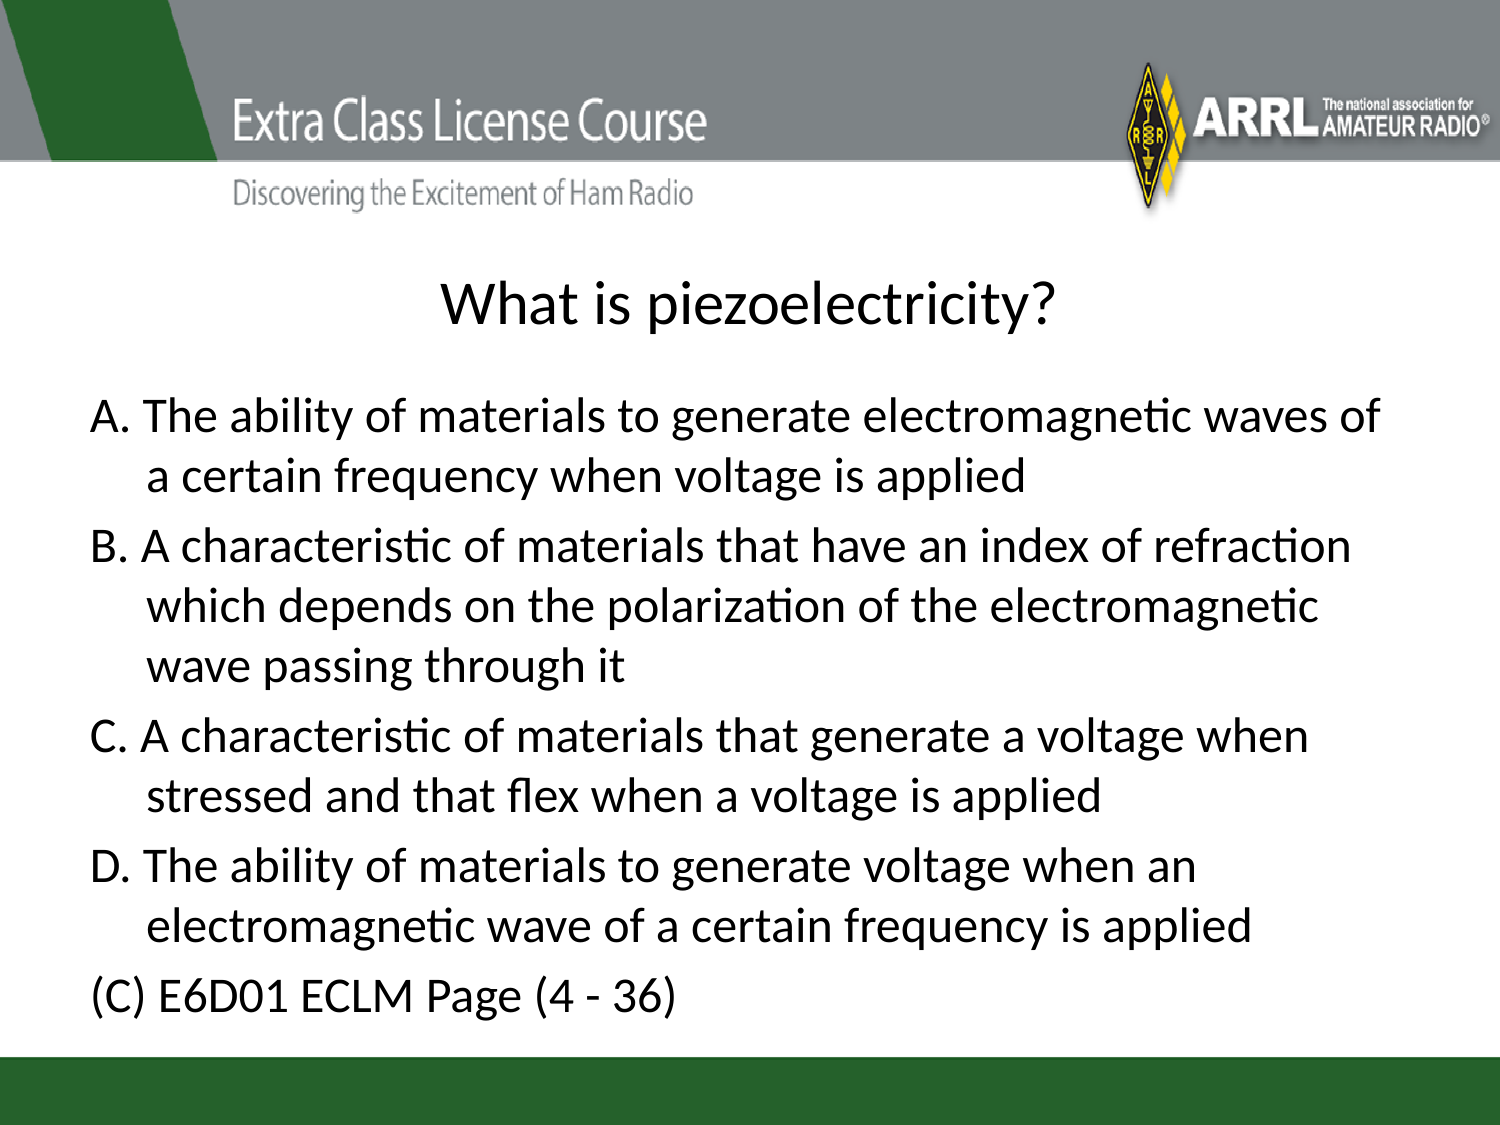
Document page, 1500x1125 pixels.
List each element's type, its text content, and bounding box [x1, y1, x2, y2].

list A. The ability of materials to generate electromagnetic waves of a certain frequency when voltage is applied B. A characteristic of materials that have an index of refraction which depends on the polarization of the electromagnetic wave passing through it C. A characteristic of materials that generate a voltage when stressed and that flex when a voltage is applied D. The ability of materials to generate voltage when an electromagnetic wave of a certain frequency is applied (C) E6D01 ECLM Page (4 - 36) [75, 375, 1425, 893]
picture [0, 0, 1500, 1125]
title What is piezoelectricity? [75, 254, 1425, 375]
